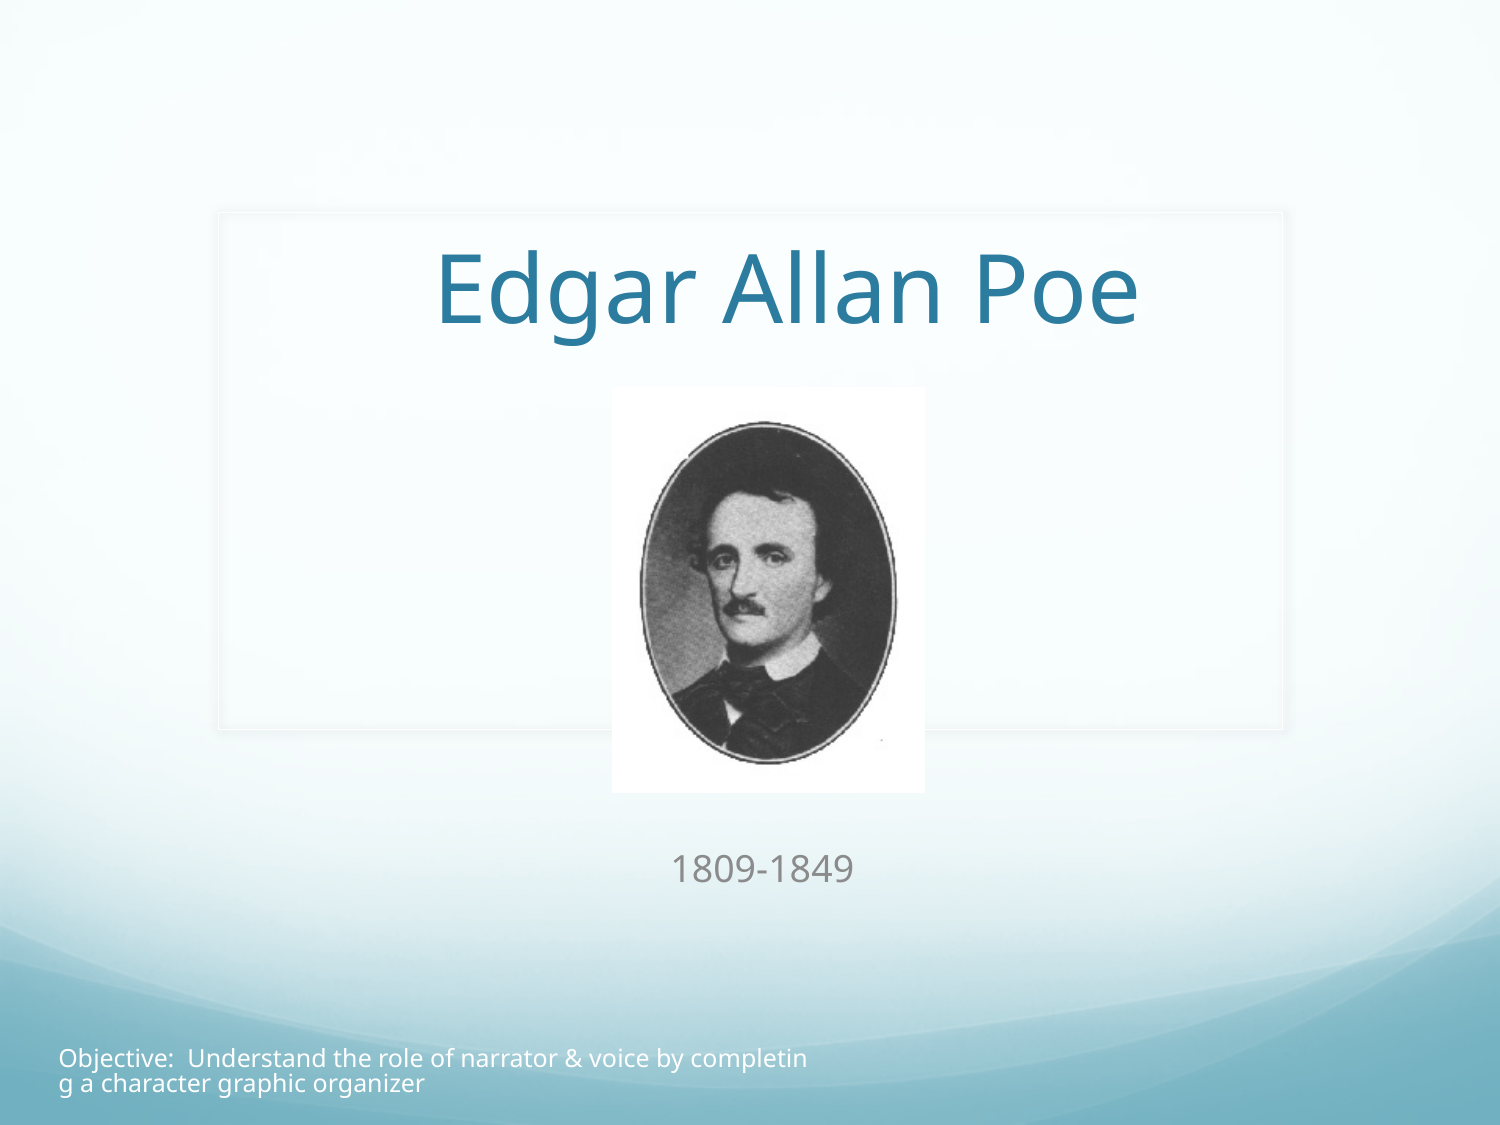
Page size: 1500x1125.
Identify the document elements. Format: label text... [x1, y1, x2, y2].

subtitle 1809-1849 [237, 837, 1288, 1125]
title Edgar Allan Poe [150, 162, 1425, 350]
footer Objective: Understand the role of narrator & voice by completing a character graphic organizer [43, 1029, 838, 1090]
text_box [611, 386, 926, 793]
